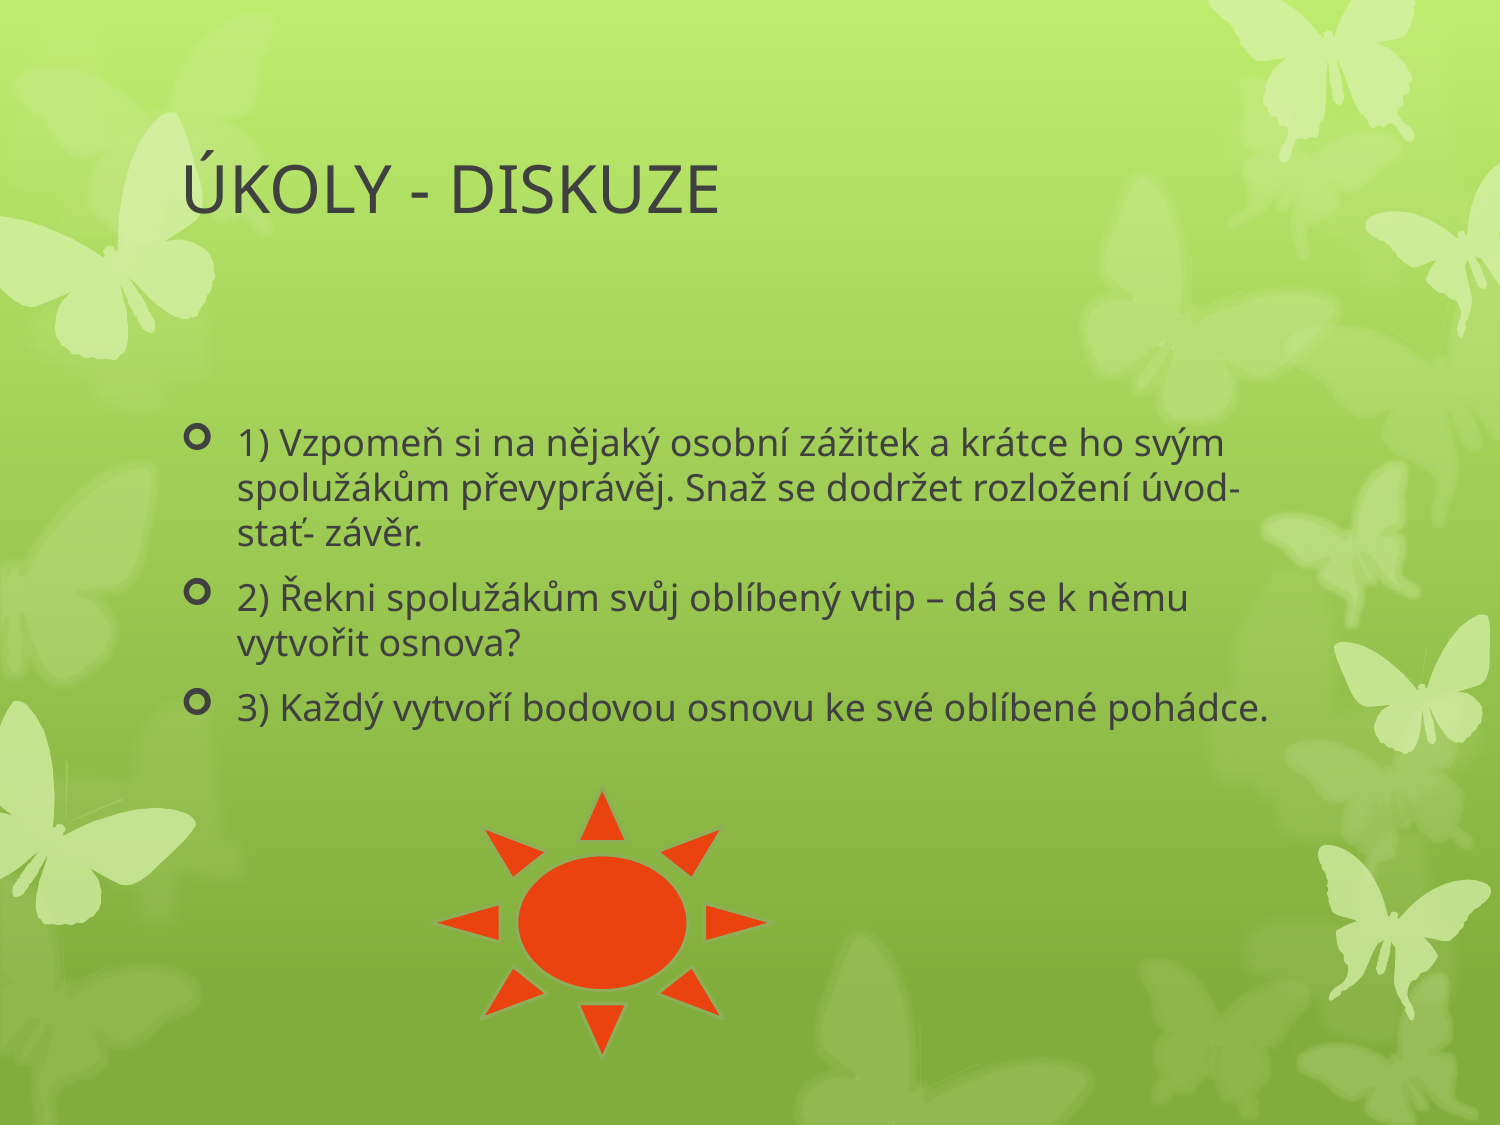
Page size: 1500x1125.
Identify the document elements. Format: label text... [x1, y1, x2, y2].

text_box [655, 825, 725, 881]
text_box [429, 901, 502, 944]
title ÚKOLY - DISKUZE [165, 110, 1335, 255]
list 1) Vzpomeň si na nějaký osobní zážitek a krátce ho svým spolužákům převyprávěj. Snaž se dodržet rozložení úvod- stať- závěr. 2) Řekni spolužákům svůj oblíbený vtip – dá se k němu vytvořit osnova? 3) Každý vytvoří bodovou osnovu ke své oblíbené pohádce. [165, 255, 1335, 894]
text_box [655, 964, 725, 1021]
text_box [576, 785, 629, 844]
text_box [515, 853, 690, 993]
text_box [702, 901, 776, 944]
text_box [479, 964, 549, 1021]
text_box [479, 825, 549, 881]
text_box [576, 1002, 629, 1061]
